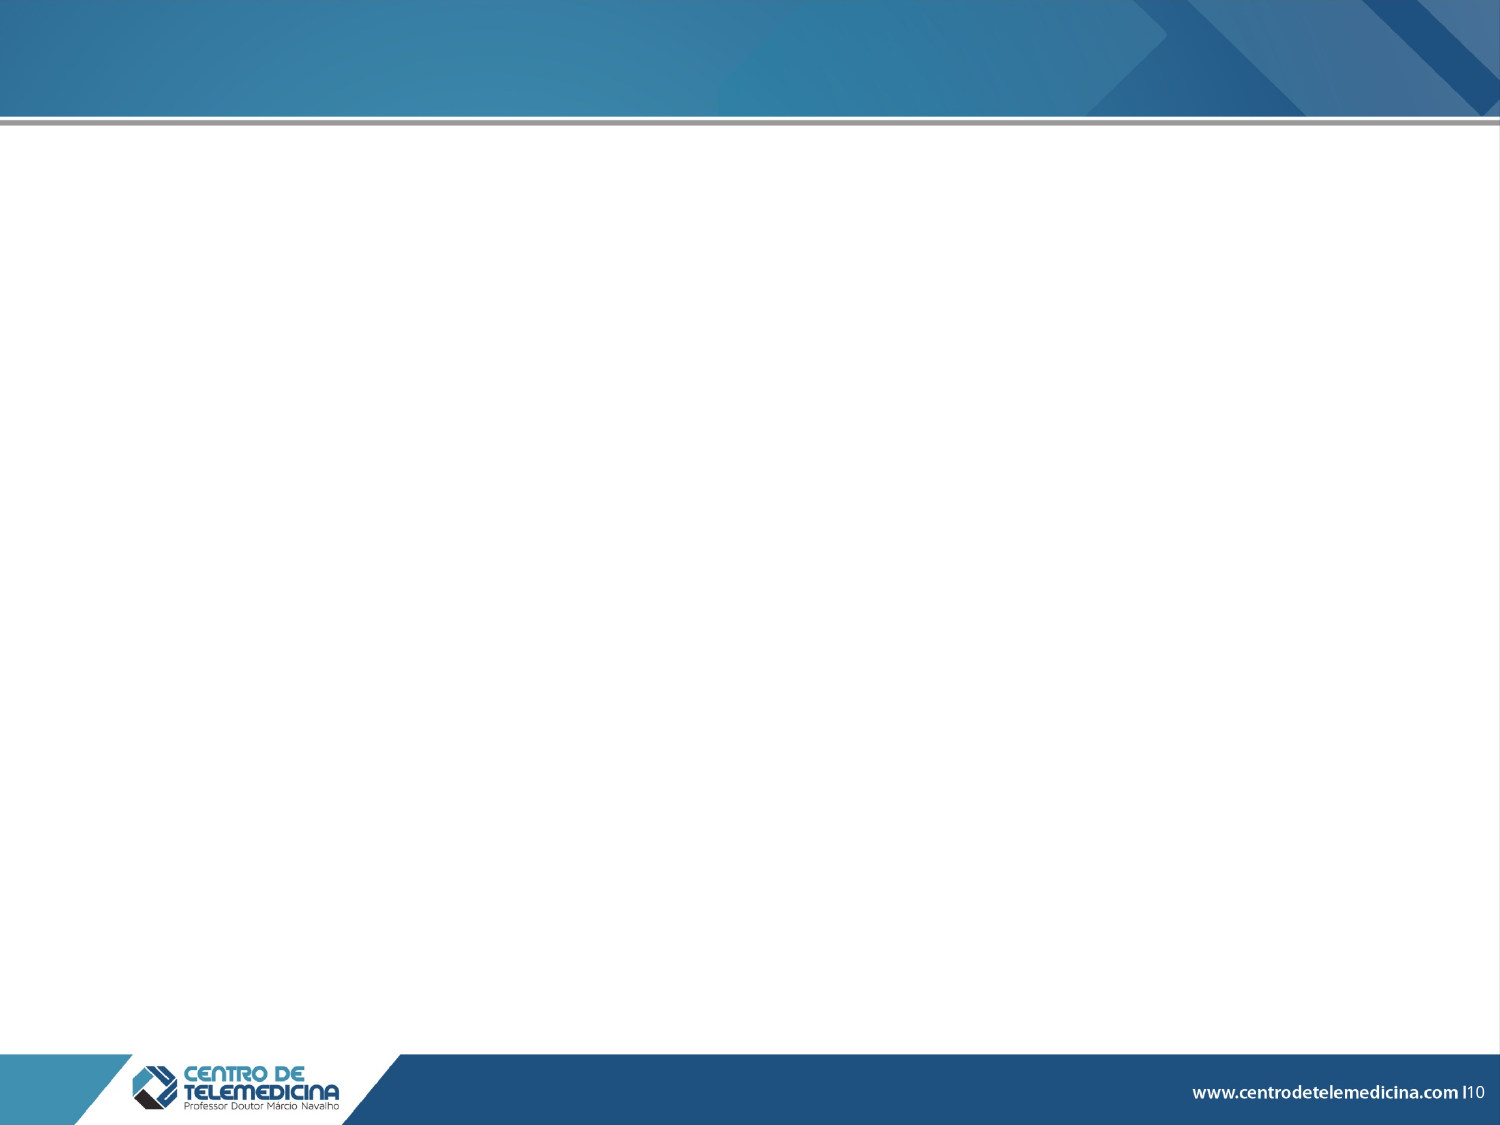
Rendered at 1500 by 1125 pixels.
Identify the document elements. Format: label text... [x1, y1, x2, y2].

picture [0, 0, 1500, 1125]
slide_number 10 [1449, 1074, 1500, 1113]
